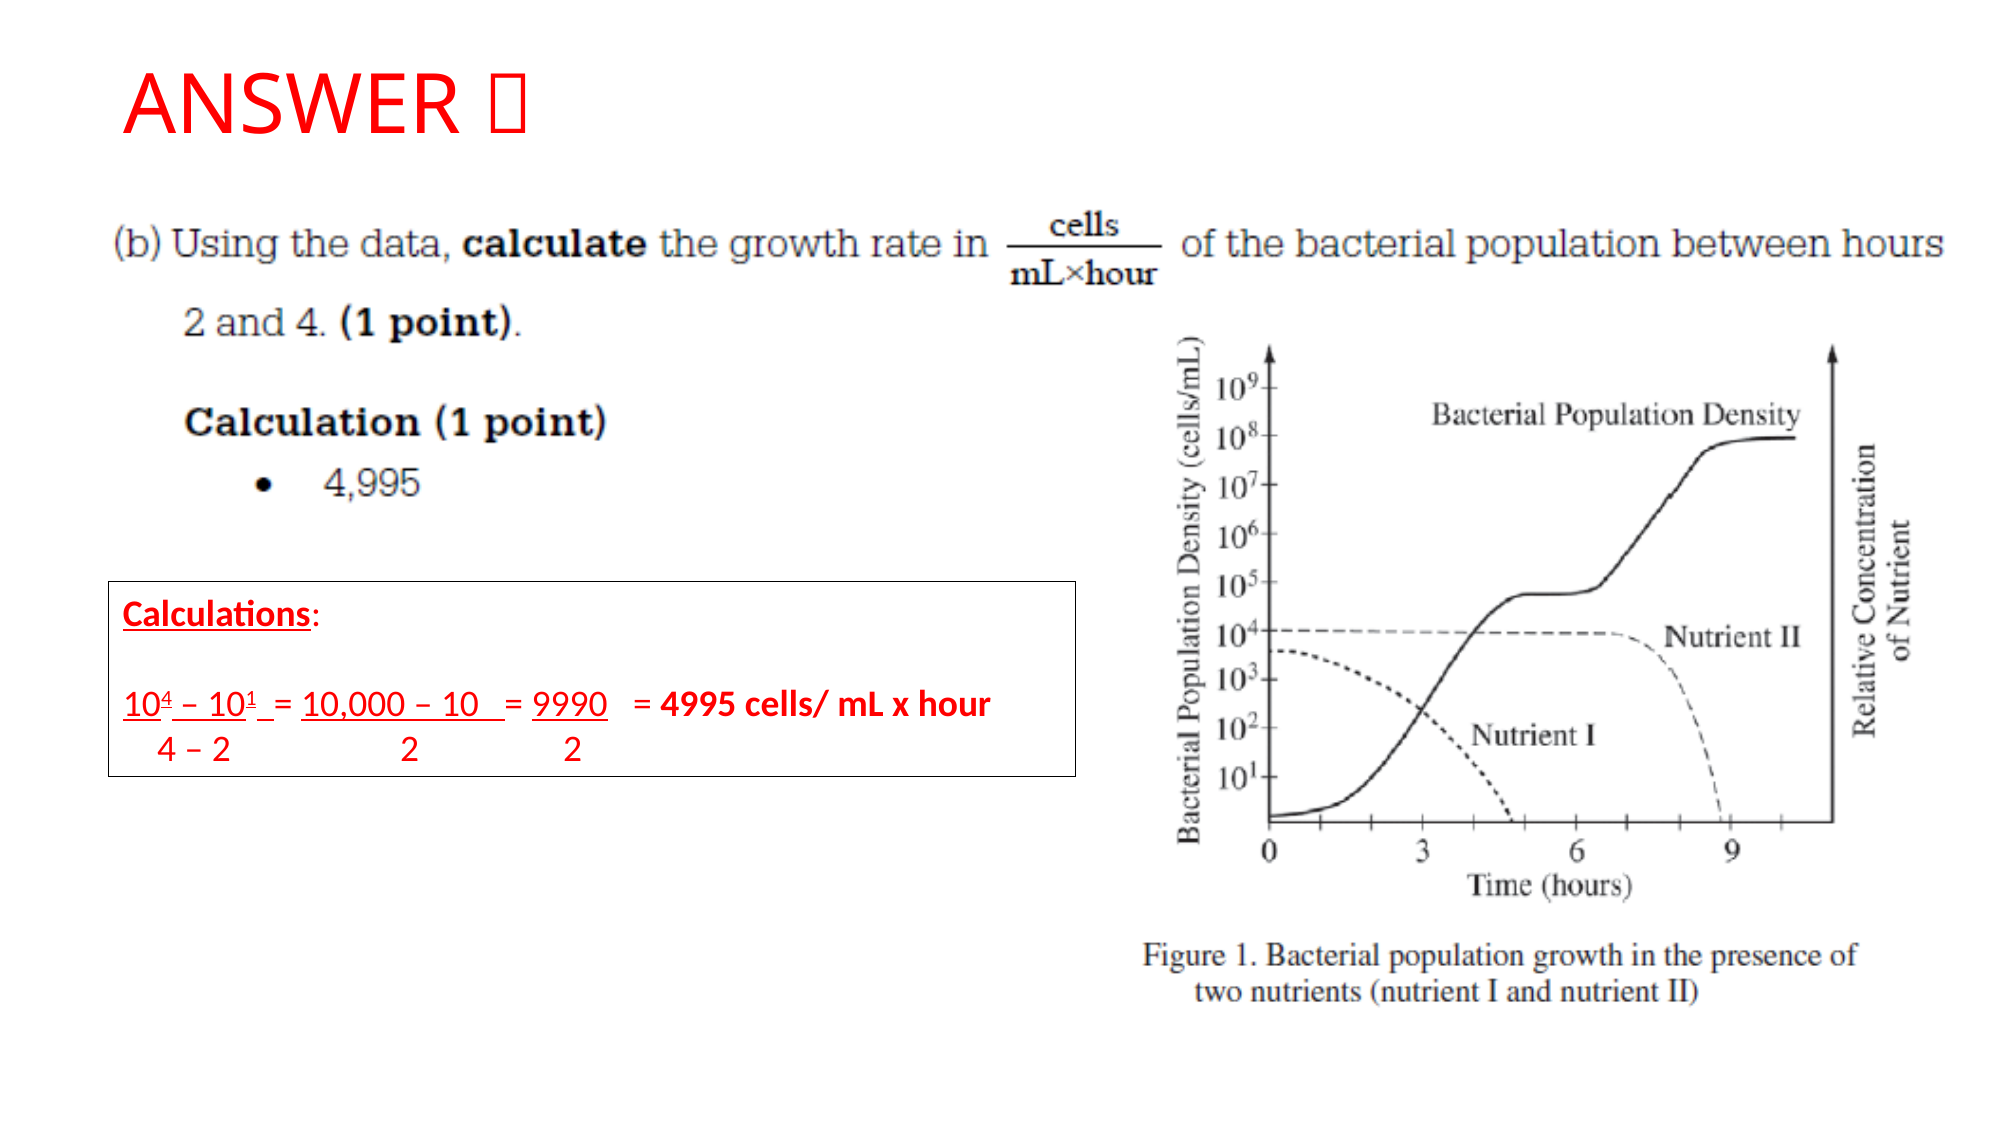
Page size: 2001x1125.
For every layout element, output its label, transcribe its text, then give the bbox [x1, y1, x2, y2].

text_box ANSWER  [108, 53, 610, 160]
picture [77, 197, 1975, 1021]
text_box Calculations: 104 – 101 = 10,000 – 10 = 9990 = 4995 cells/ mL x hour 4 – 2 2 2 [108, 581, 1075, 777]
